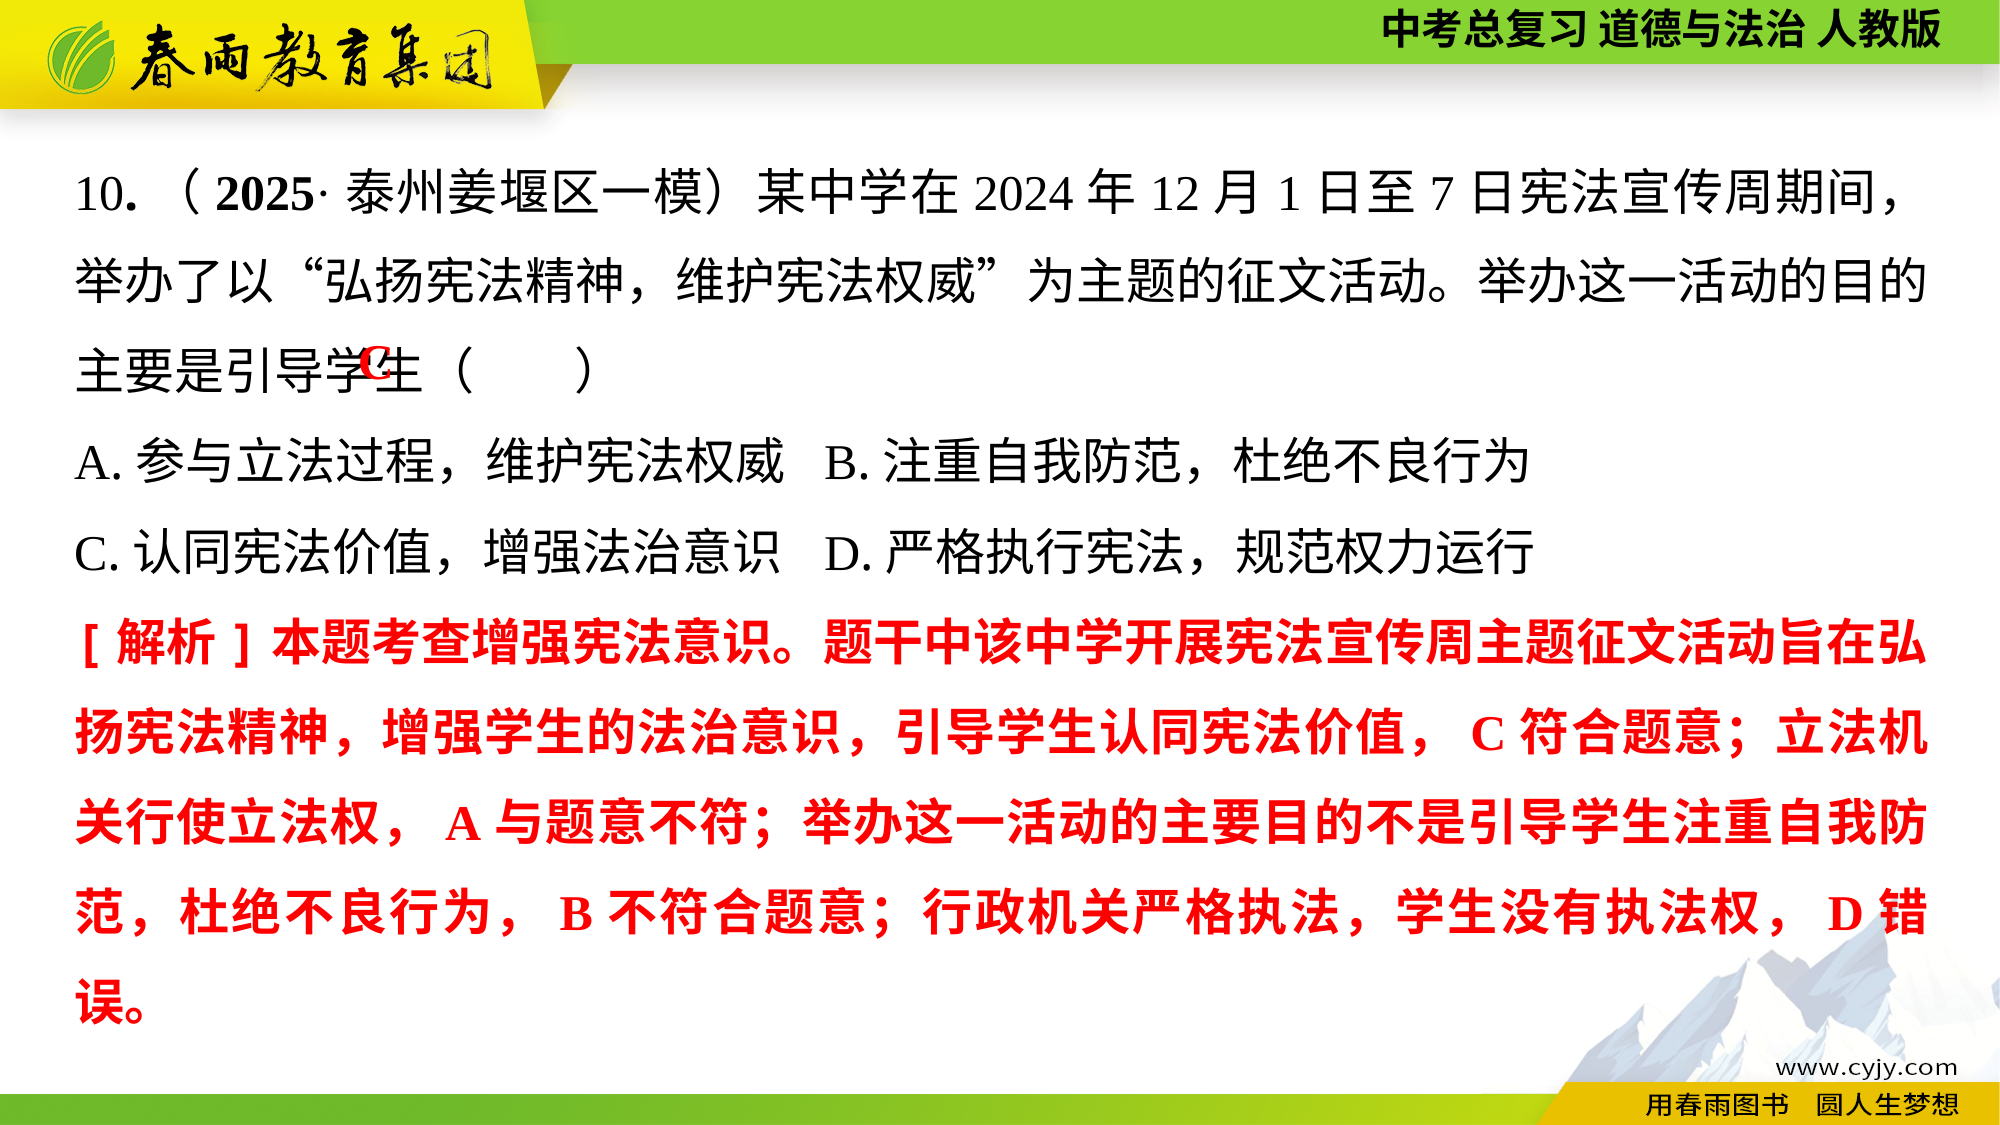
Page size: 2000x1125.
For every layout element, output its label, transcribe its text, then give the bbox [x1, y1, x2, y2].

text_box [解析]本题考查增强宪法意识。题干中该中学开展宪法宣传周主题征文活动旨在弘扬宪法精神，增强学生的法治意识，引导学生认同宪法价值，C符合题意；立法机关行使立法权，A与题意不符；举办这一活动的主要目的不是引导学生注重自我防范，杜绝不良行为，B不符合题意；行政机关严格执法，学生没有执法权，D错误。 [59, 573, 1944, 1039]
text_box C [343, 322, 409, 397]
picture [0, 0, 2000, 1125]
list 10.（2025·泰州姜堰区一模）某中学在2024年12月1日至7日宪法宣传周期间，举办了以“弘扬宪法精神，维护宪法权威”为主题的征文活动。举办这一活动的目的主要是引导学生（ ） A.参与立法过程，维护宪法权威 B.注重自我防范，杜绝不良行为 C.认同宪法价值，增强法治意识 D.严格执行宪法，规范权力运行 [59, 122, 1944, 573]
